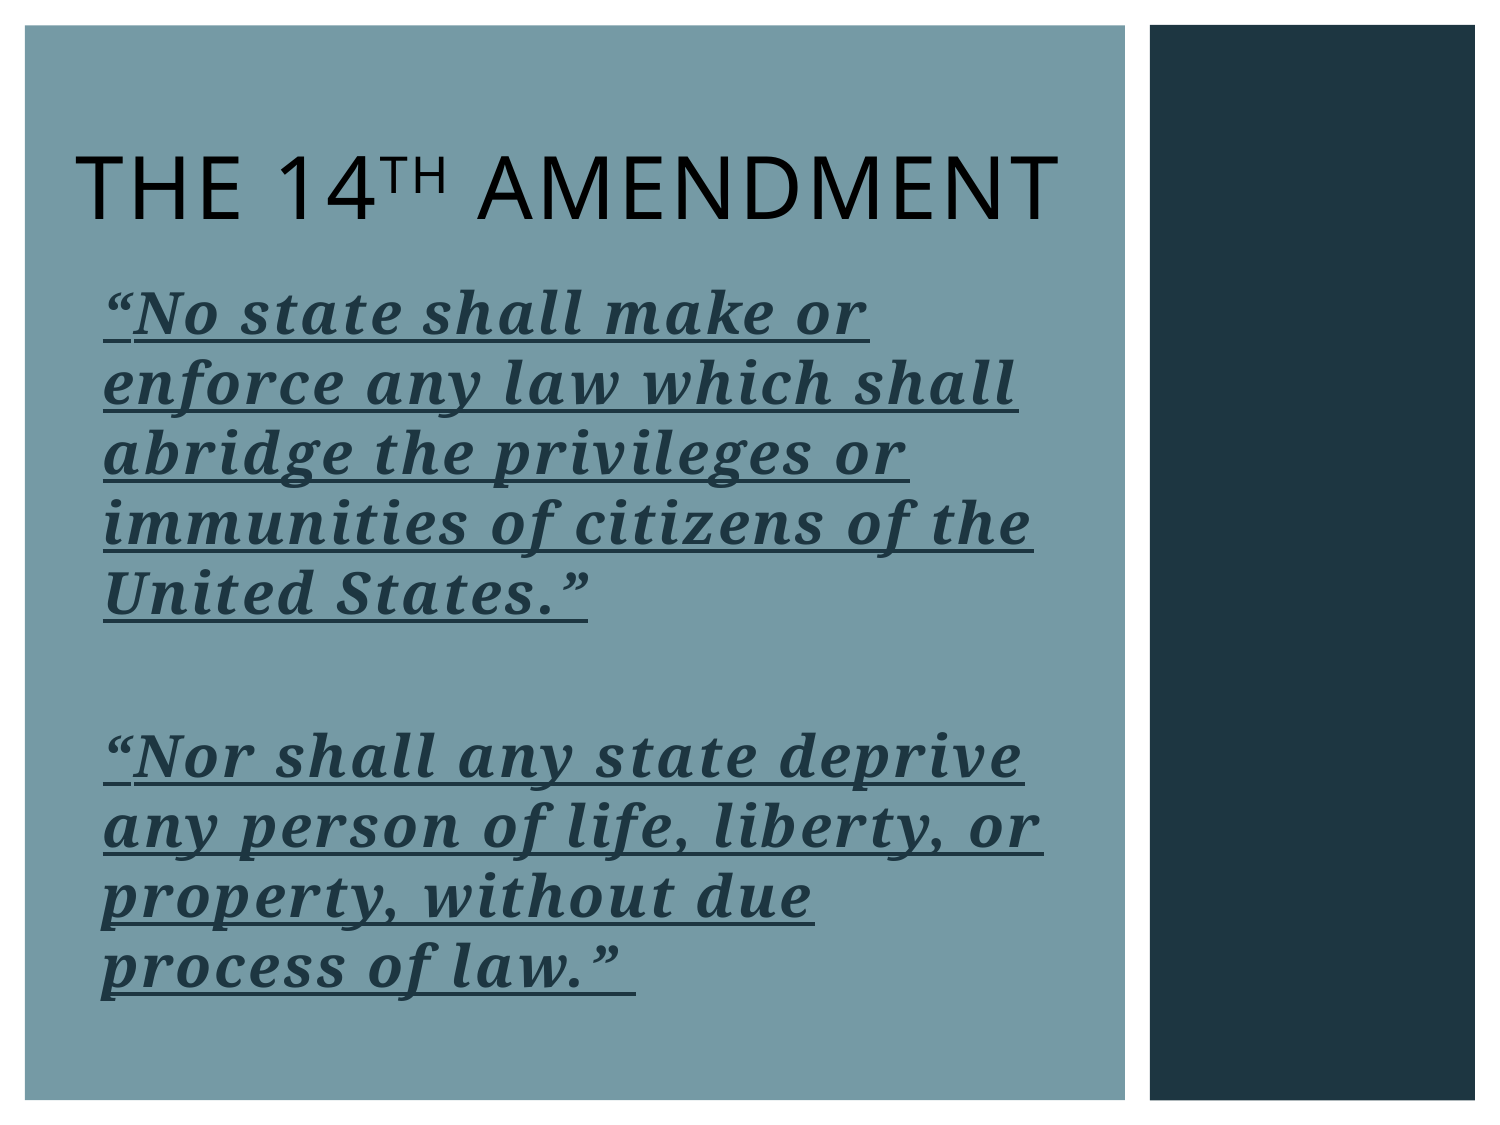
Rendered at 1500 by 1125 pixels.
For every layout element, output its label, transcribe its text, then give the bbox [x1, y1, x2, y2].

list “No state shall make or enforce any law which shall abridge the privileges or immunities of citizens of the United States.” “Nor shall any state deprive any person of life, liberty, or property, without due process of law.” [87, 324, 1075, 950]
title The 14th Amendment [37, 50, 1075, 320]
